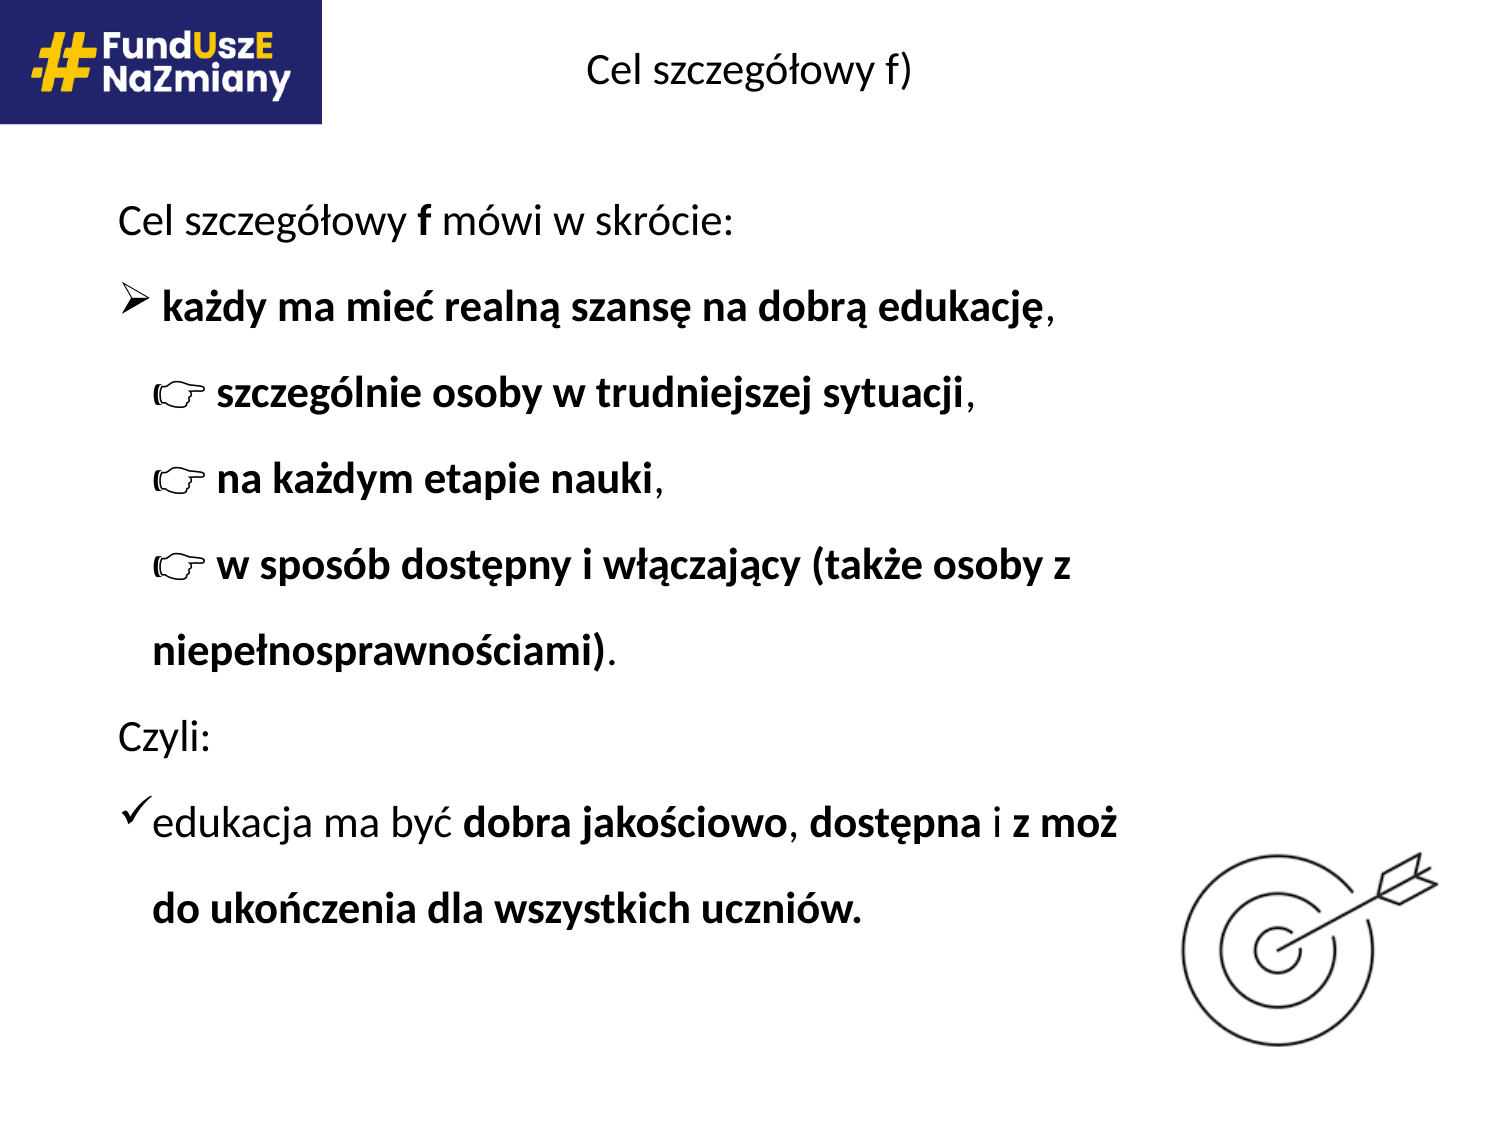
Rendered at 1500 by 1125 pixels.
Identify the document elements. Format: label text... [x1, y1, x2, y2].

picture [0, 0, 1500, 1125]
list Cel szczegółowy f) Cel szczegółowy f mówi w skrócie: każdy ma mieć realną szansę na dobrą edukację, 👉 szczególnie osoby w trudniejszej sytuacji, 👉 na każdym etapie nauki, 👉 w sposób dostępny i włączający (także osoby z niepełnosprawnościami). Czyli: edukacja ma być dobra jakościowo, dostępna i z możliwa możliwa do ukończenia dla wszystkich uczniów. [103, 38, 1397, 950]
